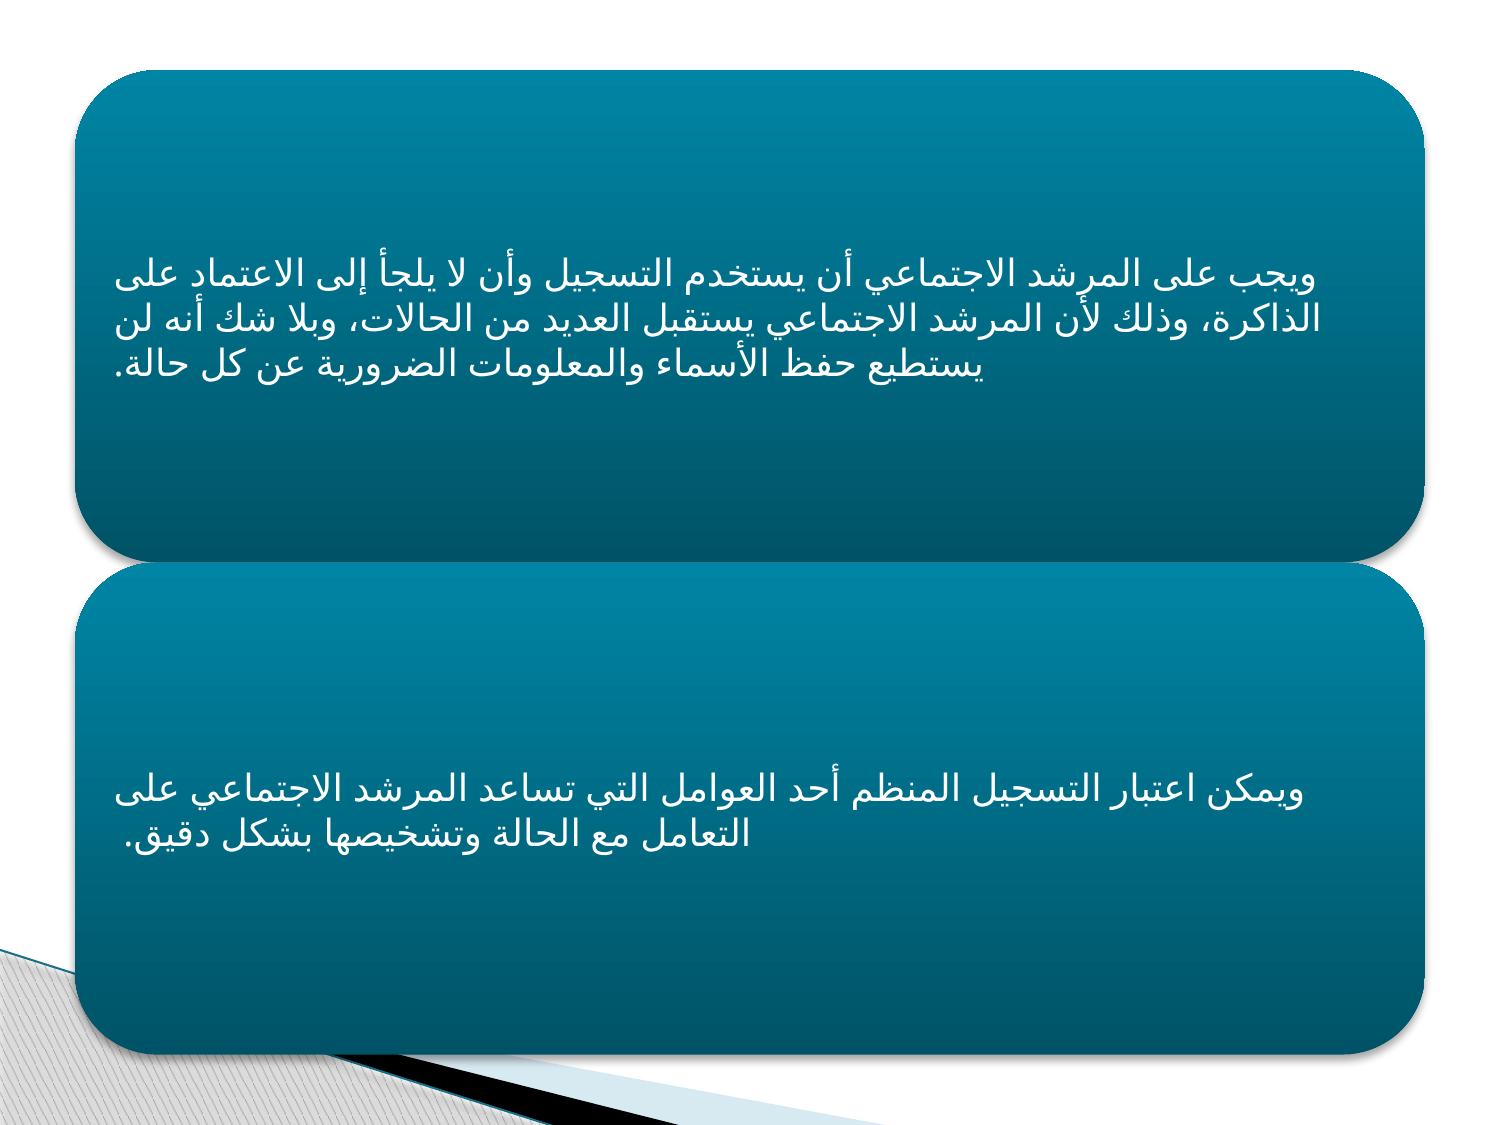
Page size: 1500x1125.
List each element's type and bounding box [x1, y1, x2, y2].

list [74, 70, 1426, 1055]
